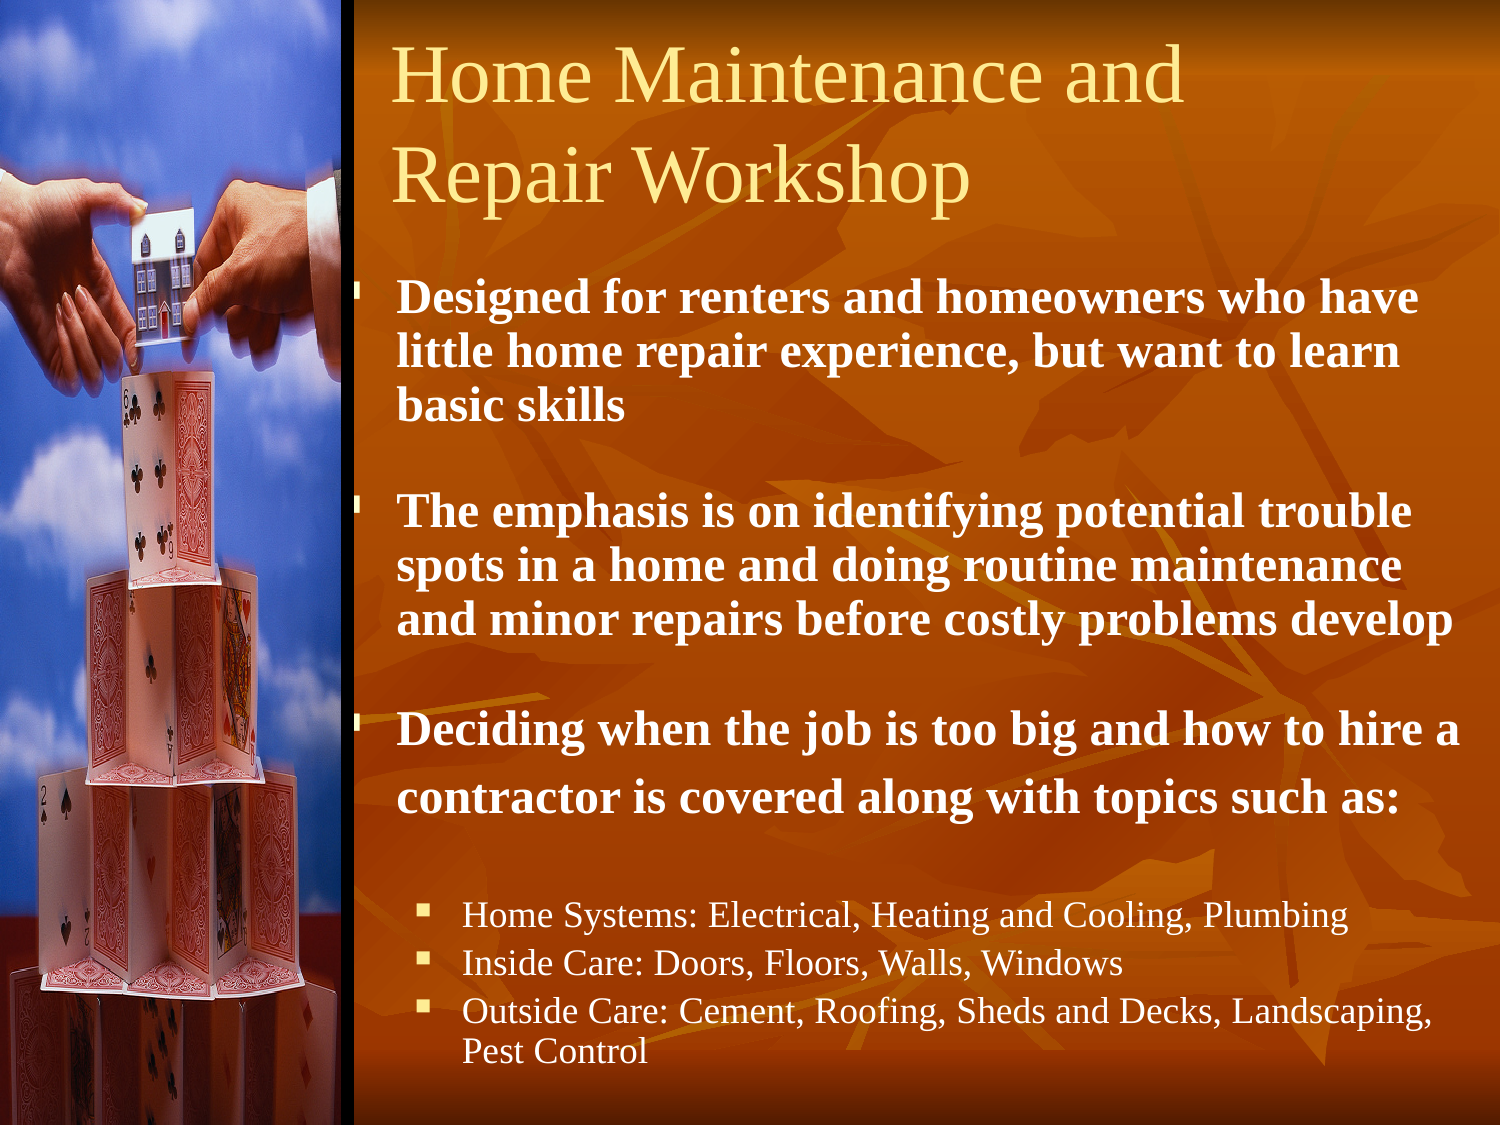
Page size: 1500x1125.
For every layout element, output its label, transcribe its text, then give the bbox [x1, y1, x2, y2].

picture [0, 0, 342, 1125]
title Home Maintenance and Repair Workshop [374, 24, 1401, 213]
list Designed for renters and homeowners who have little home repair experience, but want to learn basic skills The emphasis is on identifying potential trouble spots in a home and doing routine maintenance and minor repairs before costly problems develop Deciding when the job is too big and how to hire a contractor is covered along with topics such as: Home Systems: Electrical, Heating and Cooling, Plumbing Inside Care: Doors, Floors, Walls, Windows Outside Care: Cement, Roofing, Sheds and Decks, Landscaping, Pest Control [354, 262, 1500, 1063]
